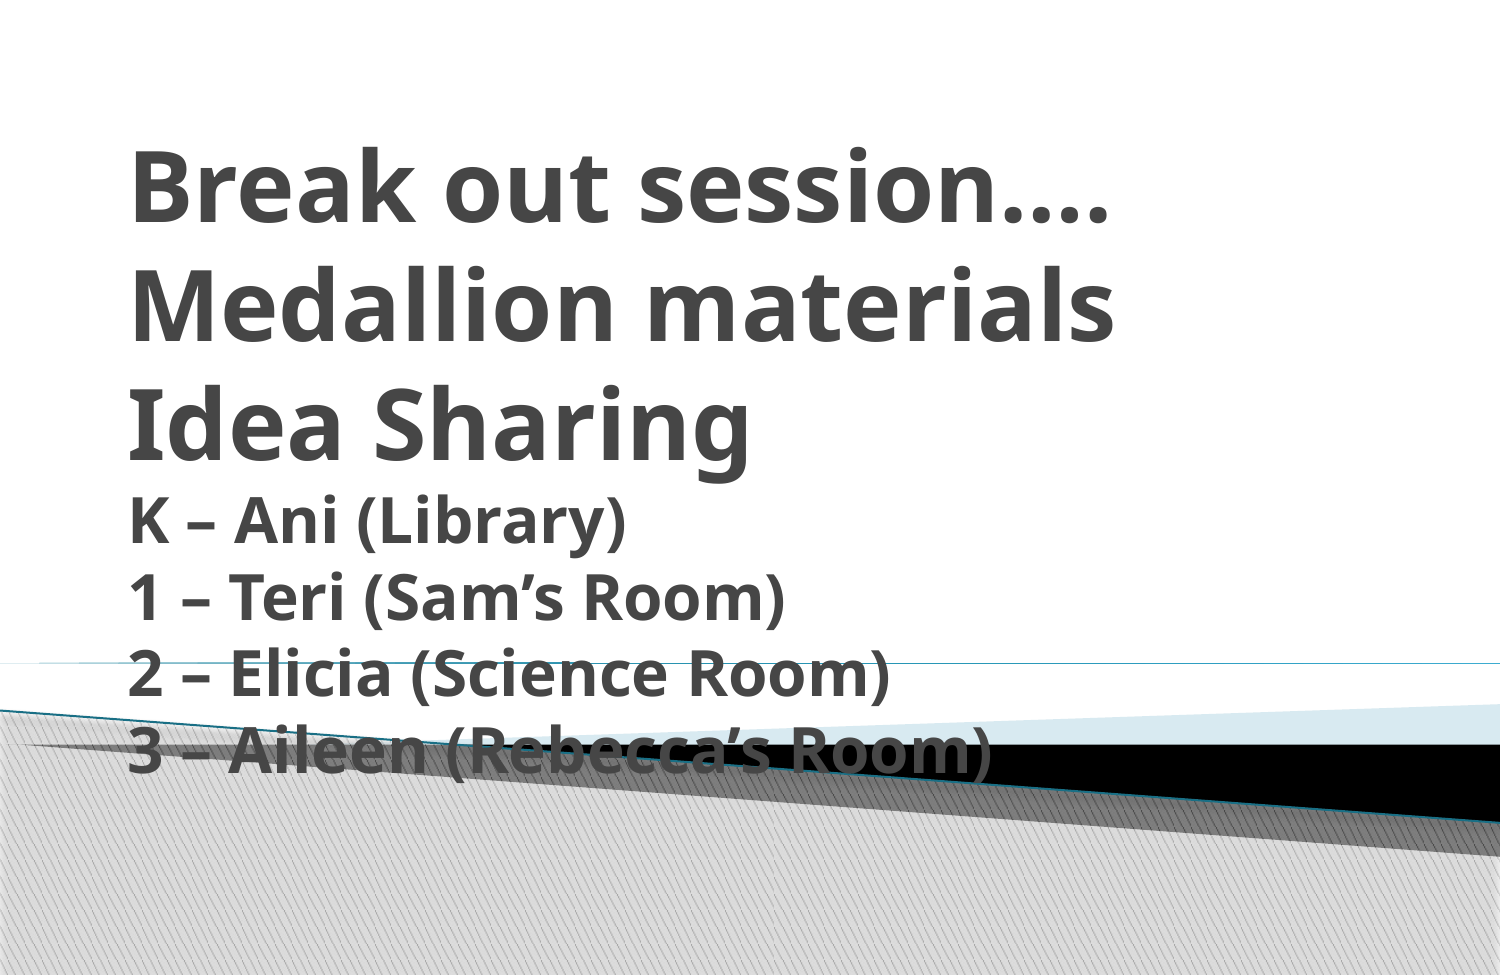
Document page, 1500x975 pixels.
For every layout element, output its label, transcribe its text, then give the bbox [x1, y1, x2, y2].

title Break out session…. Medallion materials Idea Sharing K – Ani (Library) 1 – Teri (Sam’s Room) 2 – Elicia (Science Room) 3 – Aileen (Rebecca’s Room) [112, 112, 1363, 913]
picture [1363, 814, 1500, 857]
picture [5, 744, 112, 752]
